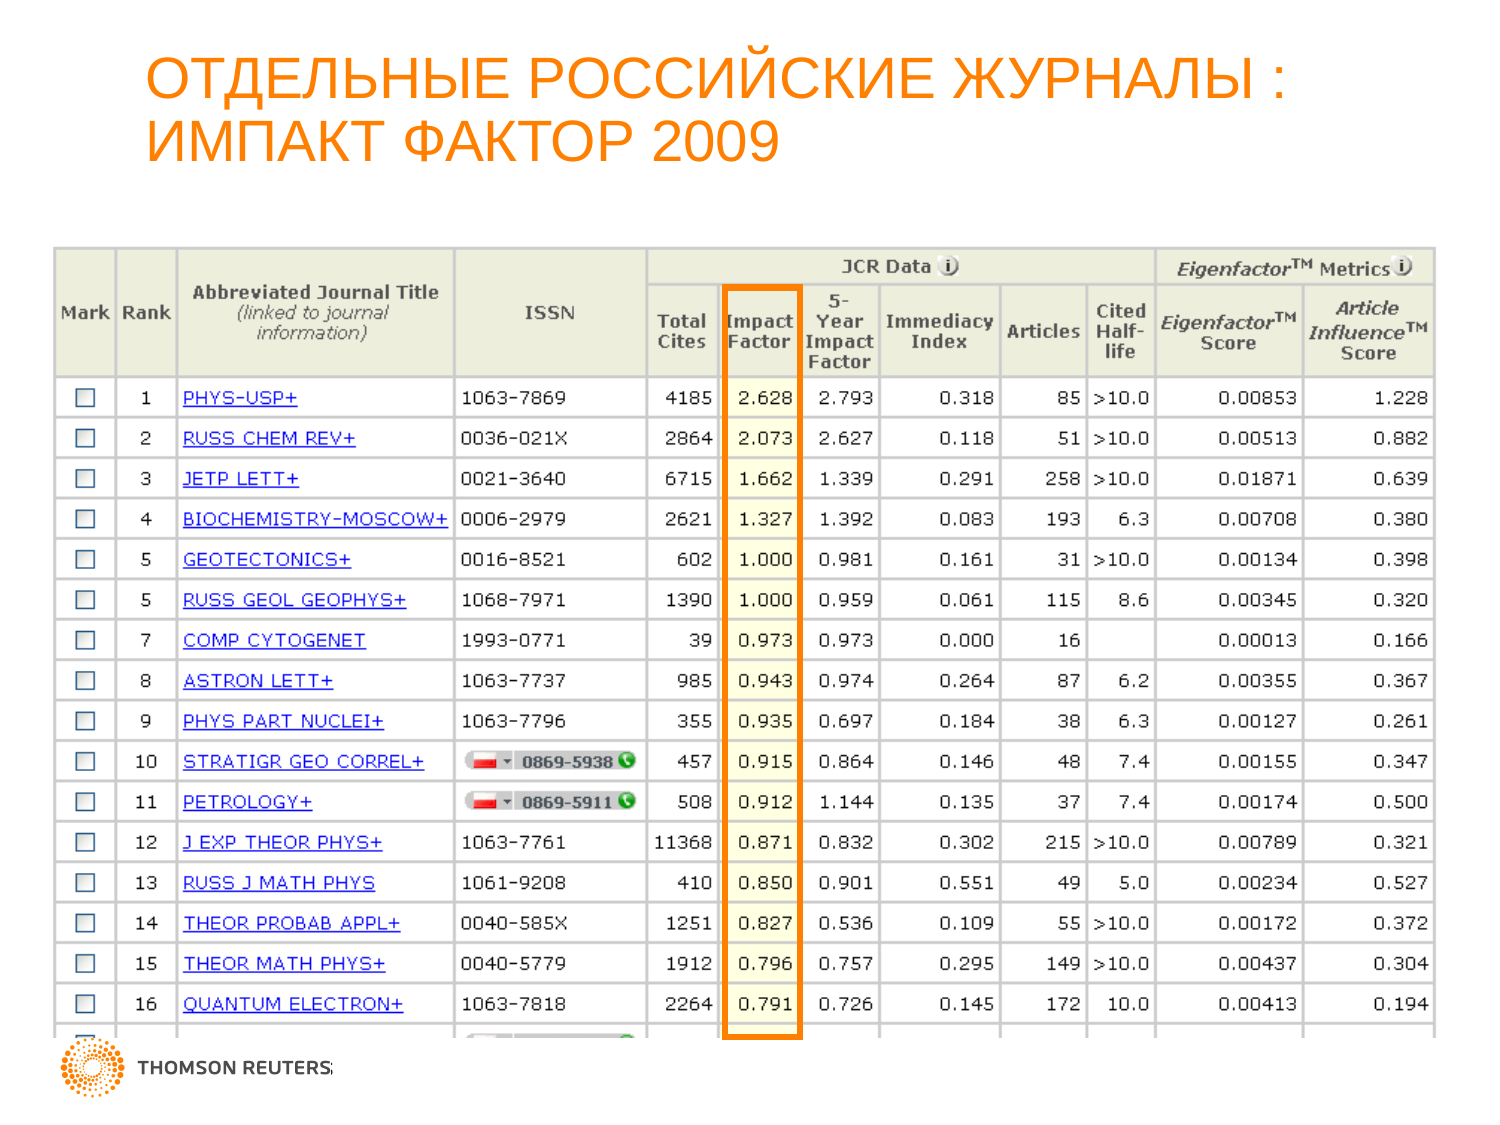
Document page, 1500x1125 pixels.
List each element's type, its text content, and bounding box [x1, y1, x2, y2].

title ОТДЕЛЬНЫЕ РОССИЙСКИЕ ЖУРНАЛЫ : ИМПАКТ ФАКТОР 2009 [145, 36, 1355, 175]
picture [60, 1038, 333, 1125]
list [37, 237, 1463, 1038]
